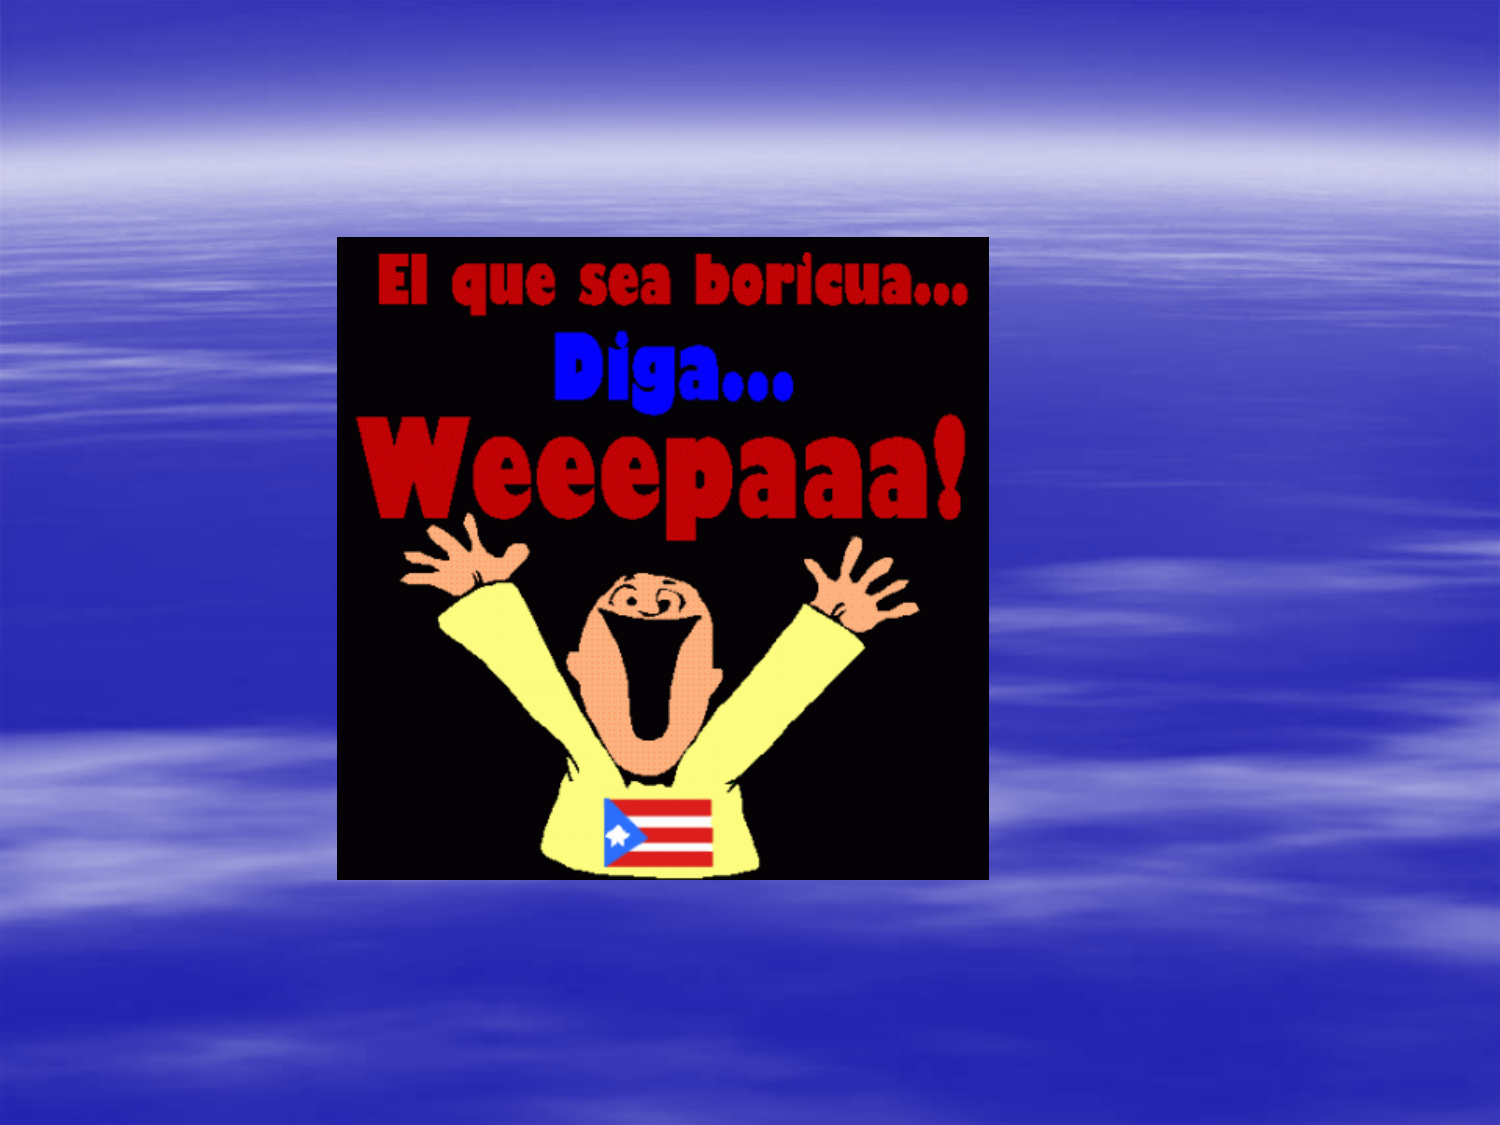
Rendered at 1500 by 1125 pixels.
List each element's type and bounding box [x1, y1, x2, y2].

picture [337, 237, 990, 880]
